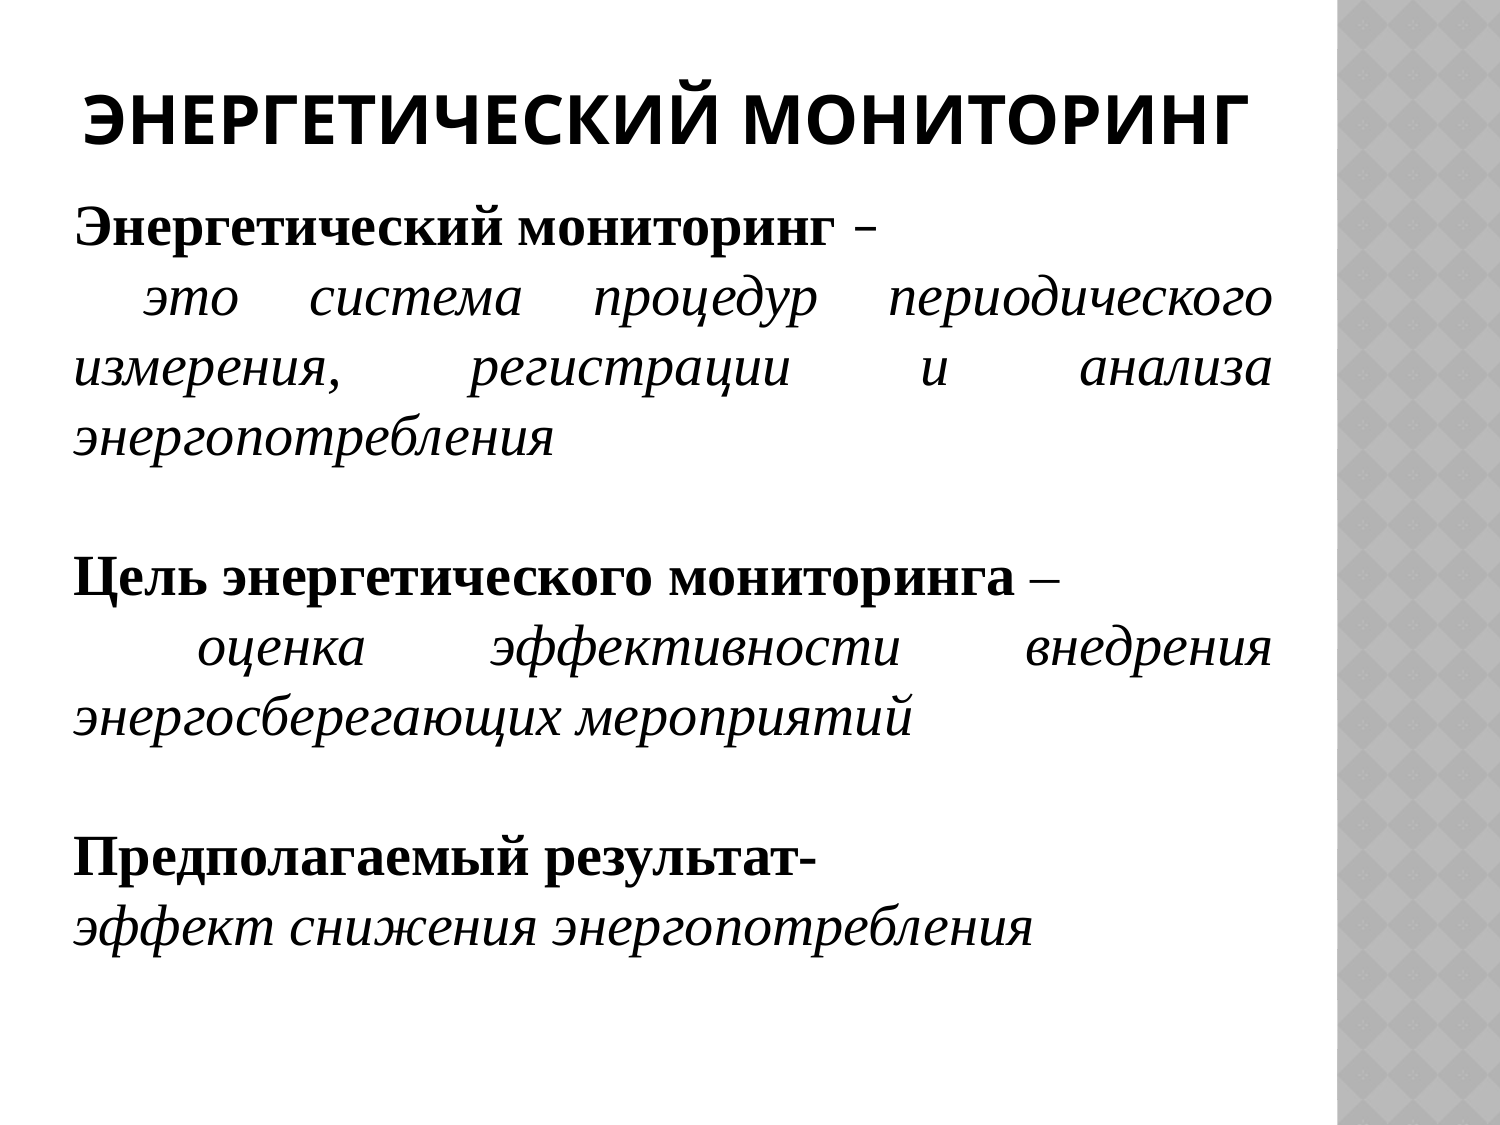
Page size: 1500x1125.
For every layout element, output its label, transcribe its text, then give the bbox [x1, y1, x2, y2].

text_box Энергетический мониторинг – это система процедур периодического измерения, регистрации и анализа энергопотребления Цель энергетического мониторинга – оценка эффективности внедрения энергосберегающих мероприятий Предполагаемый результат- эффект снижения энергопотребления [58, 179, 1289, 965]
title Энергетический мониторинг [75, 52, 1263, 179]
table_cell 3 [1337, 0, 1500, 1125]
